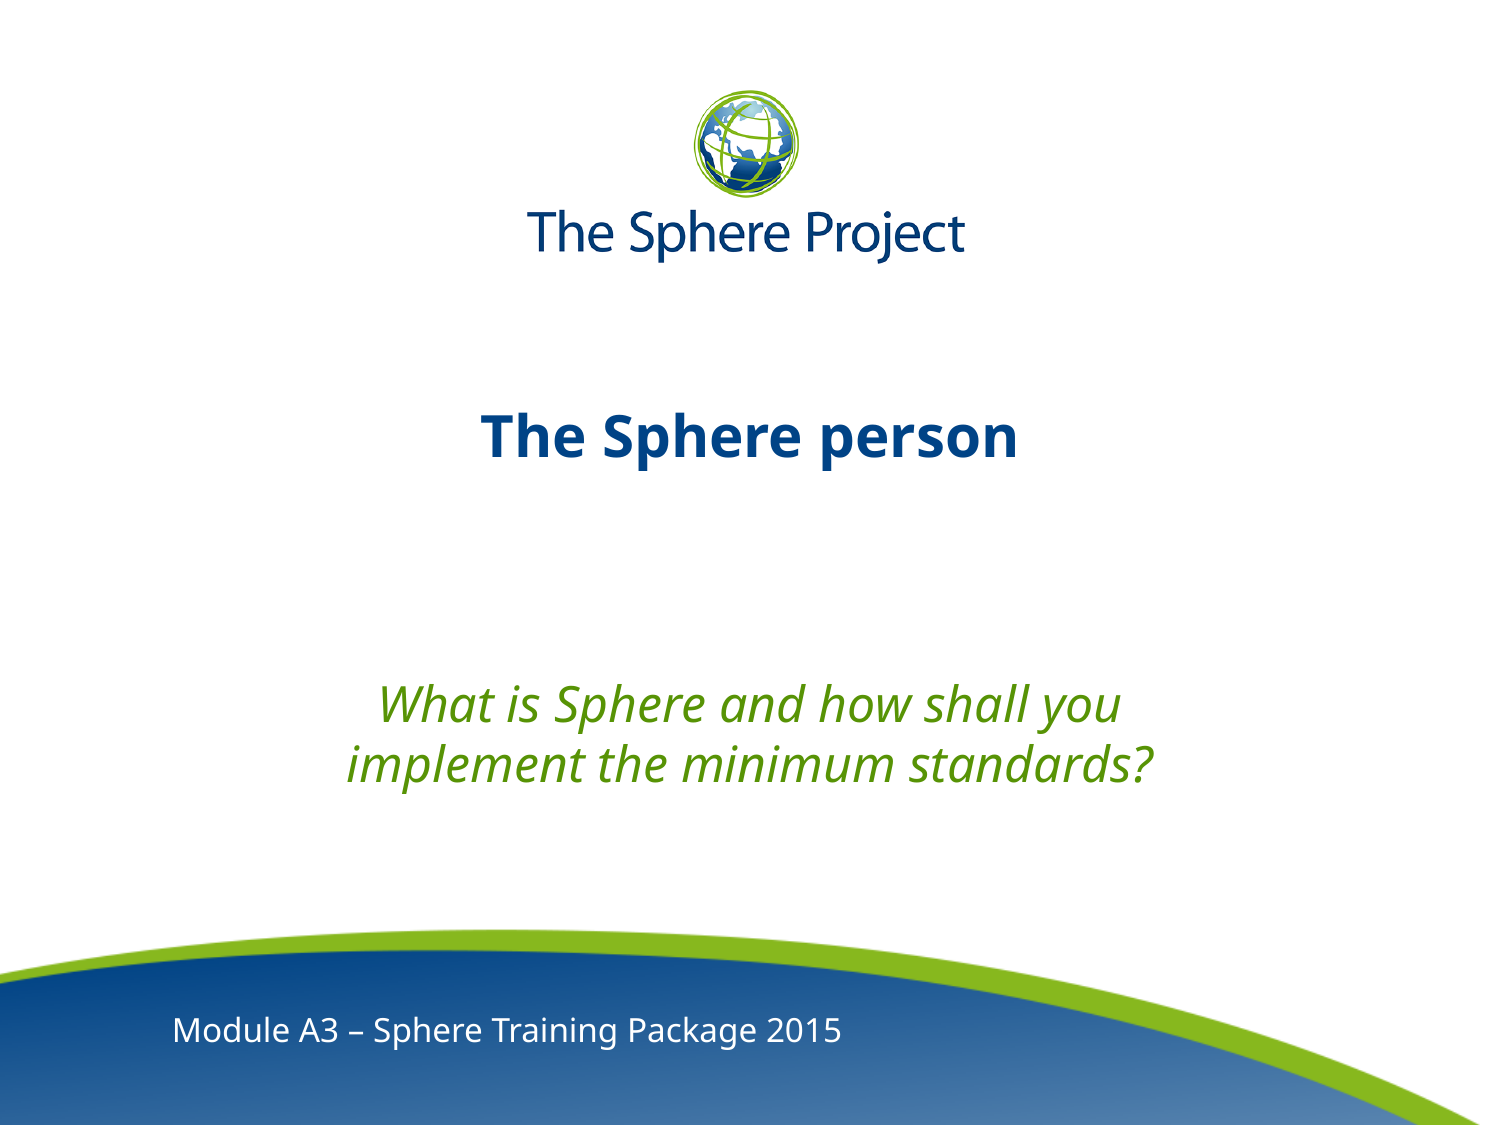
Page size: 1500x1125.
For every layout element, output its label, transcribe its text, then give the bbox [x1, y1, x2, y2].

picture [0, 927, 1500, 1125]
picture [522, 85, 973, 269]
text_box The Sphere person [248, 391, 1252, 469]
text_box What is Sphere and how shall you implement the minimum standards? [279, 664, 1221, 859]
text_box Module A3 – Sphere Training Package 2015 [157, 1001, 913, 1056]
